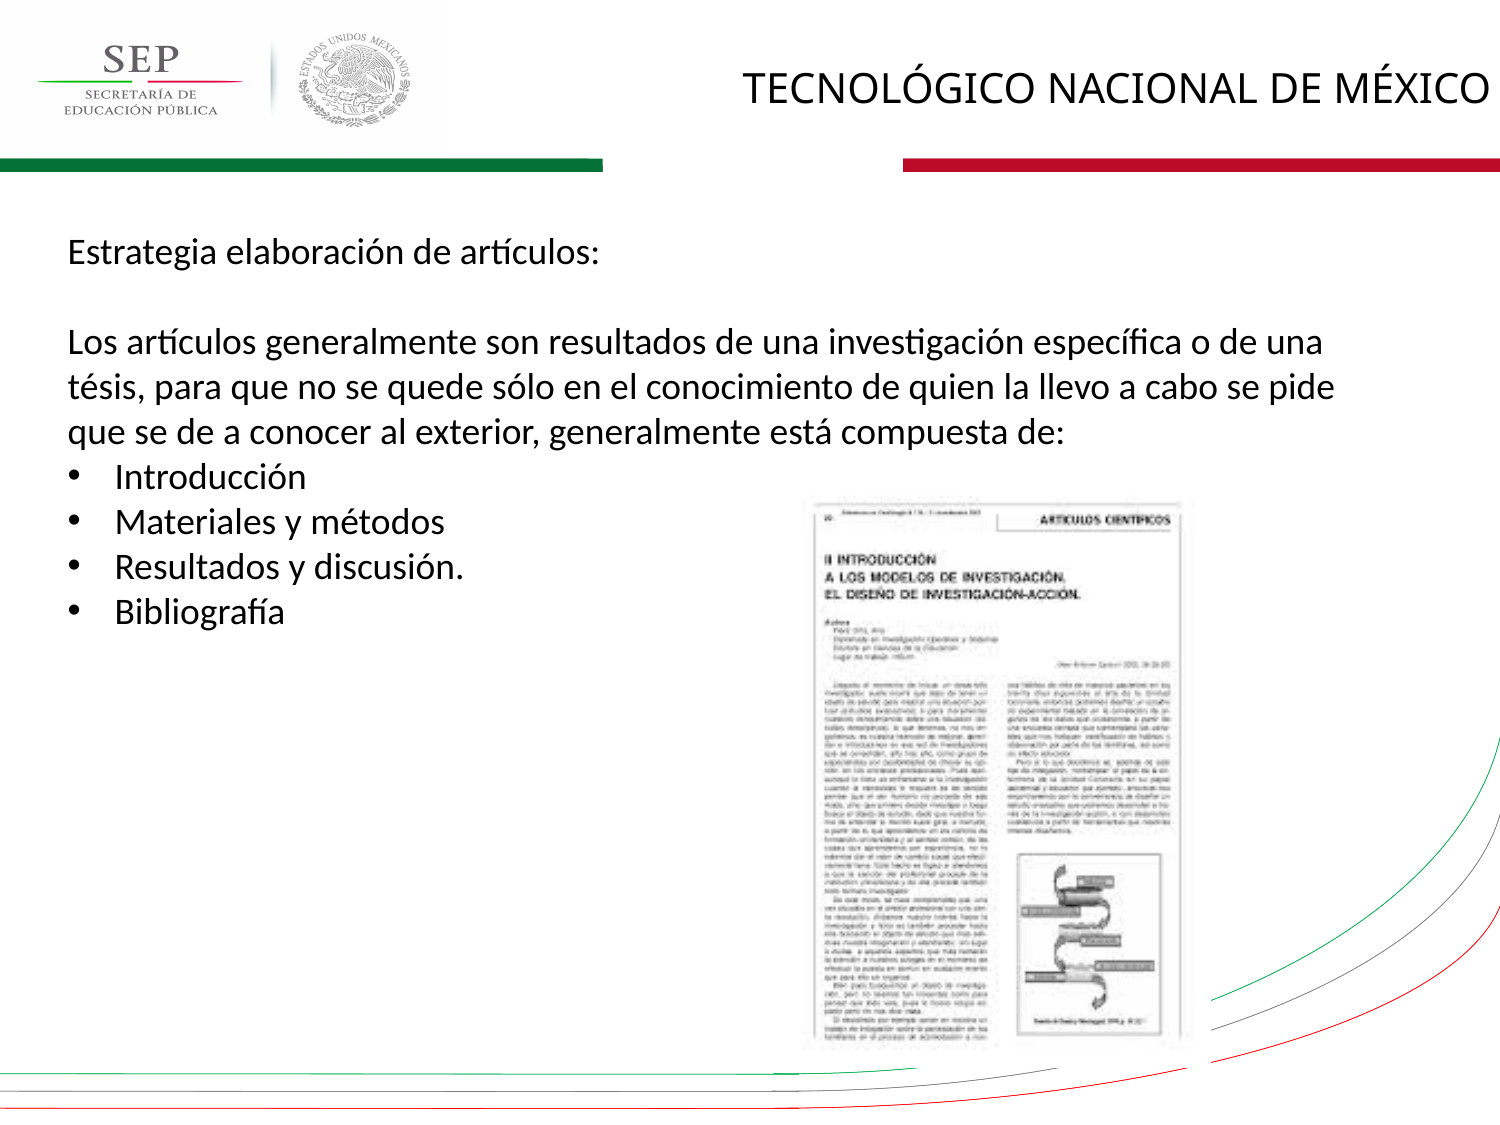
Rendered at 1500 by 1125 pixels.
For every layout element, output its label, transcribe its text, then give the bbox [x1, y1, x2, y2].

picture [0, 0, 443, 158]
text_box Estrategia elaboración de artículos: Los artículos generalmente son resultados de una investigación específica o de una tésis, para que no se quede sólo en el conocimiento de quien la llevo a cabo se pide que se de a conocer al exterior, generalmente está compuesta de: Introducción Materiales y métodos Resultados y discusión. Bibliografía . [53, 219, 1353, 1125]
picture [785, 479, 1211, 1068]
